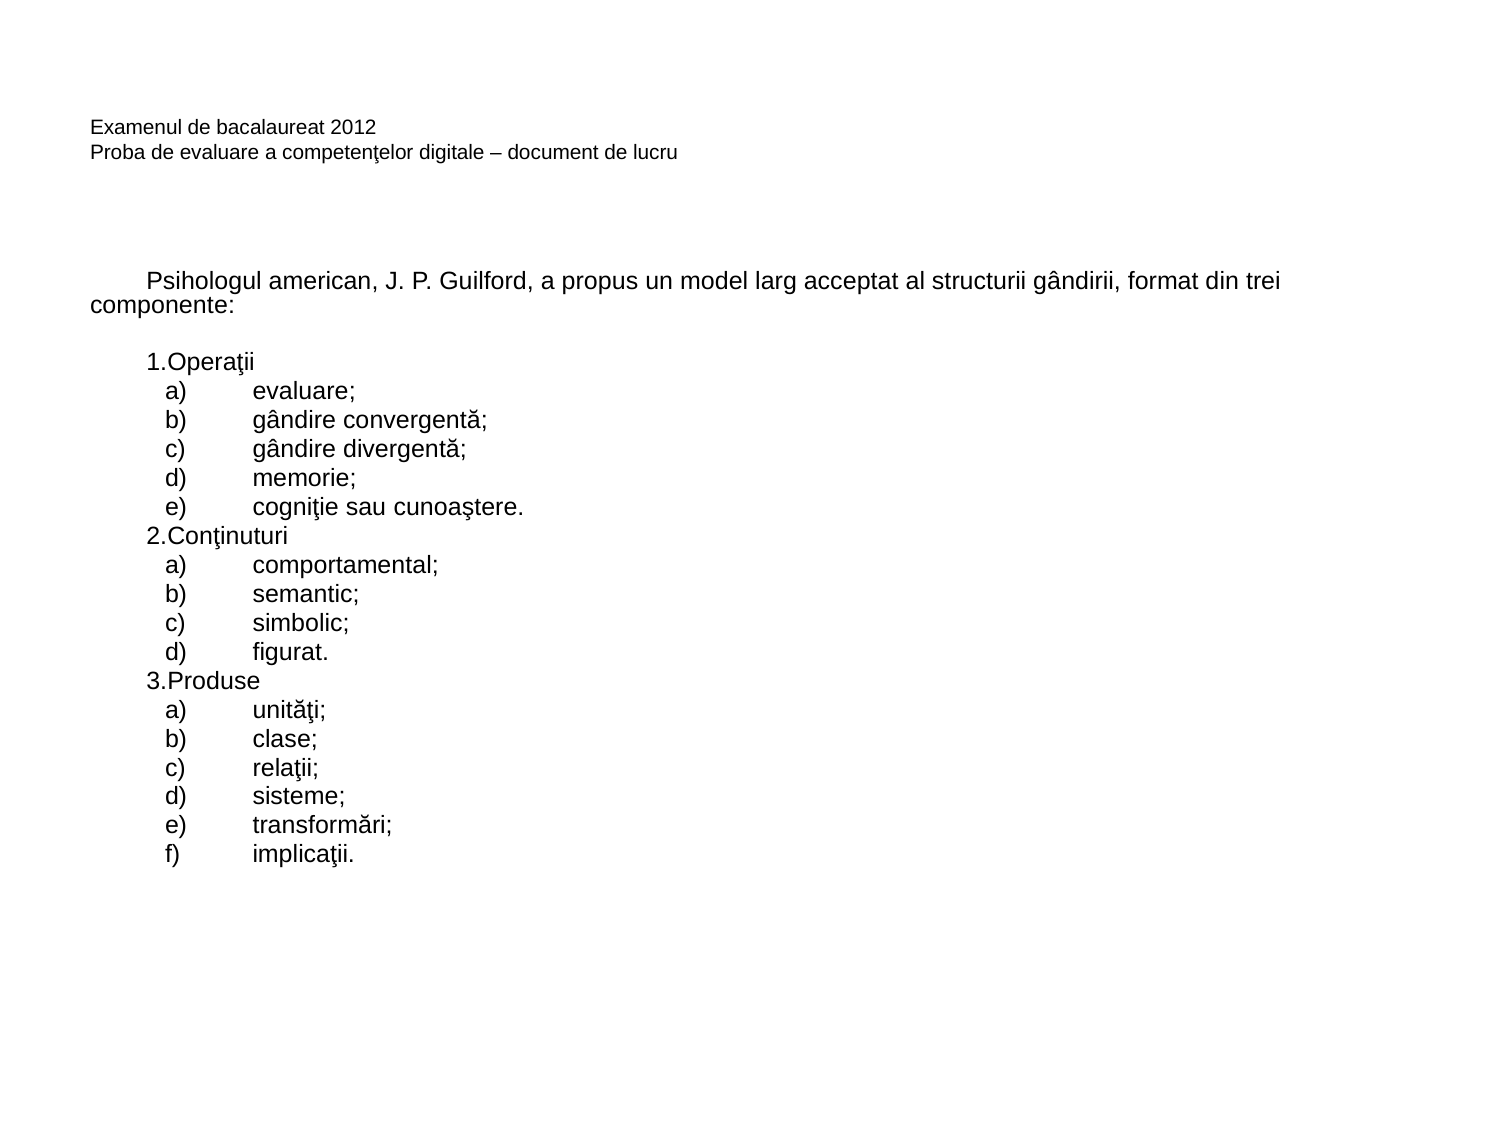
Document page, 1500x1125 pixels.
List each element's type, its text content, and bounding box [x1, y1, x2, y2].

list Psihologul american, J. P. Guilford, a propus un model larg acceptat al structurii gândirii, format din trei componente: Operaţii evaluare; gândire convergentă; gândire divergentă; memorie; cogniţie sau cunoaştere. Conţinuturi comportamental; semantic; simbolic; figurat. Produse unităţi; clase; relaţii; sisteme; transformări; implicaţii. [74, 262, 1426, 1076]
title Examenul de bacalaureat 2012 Proba de evaluare a competenţelor digitale – document de lucru [74, 44, 1426, 233]
